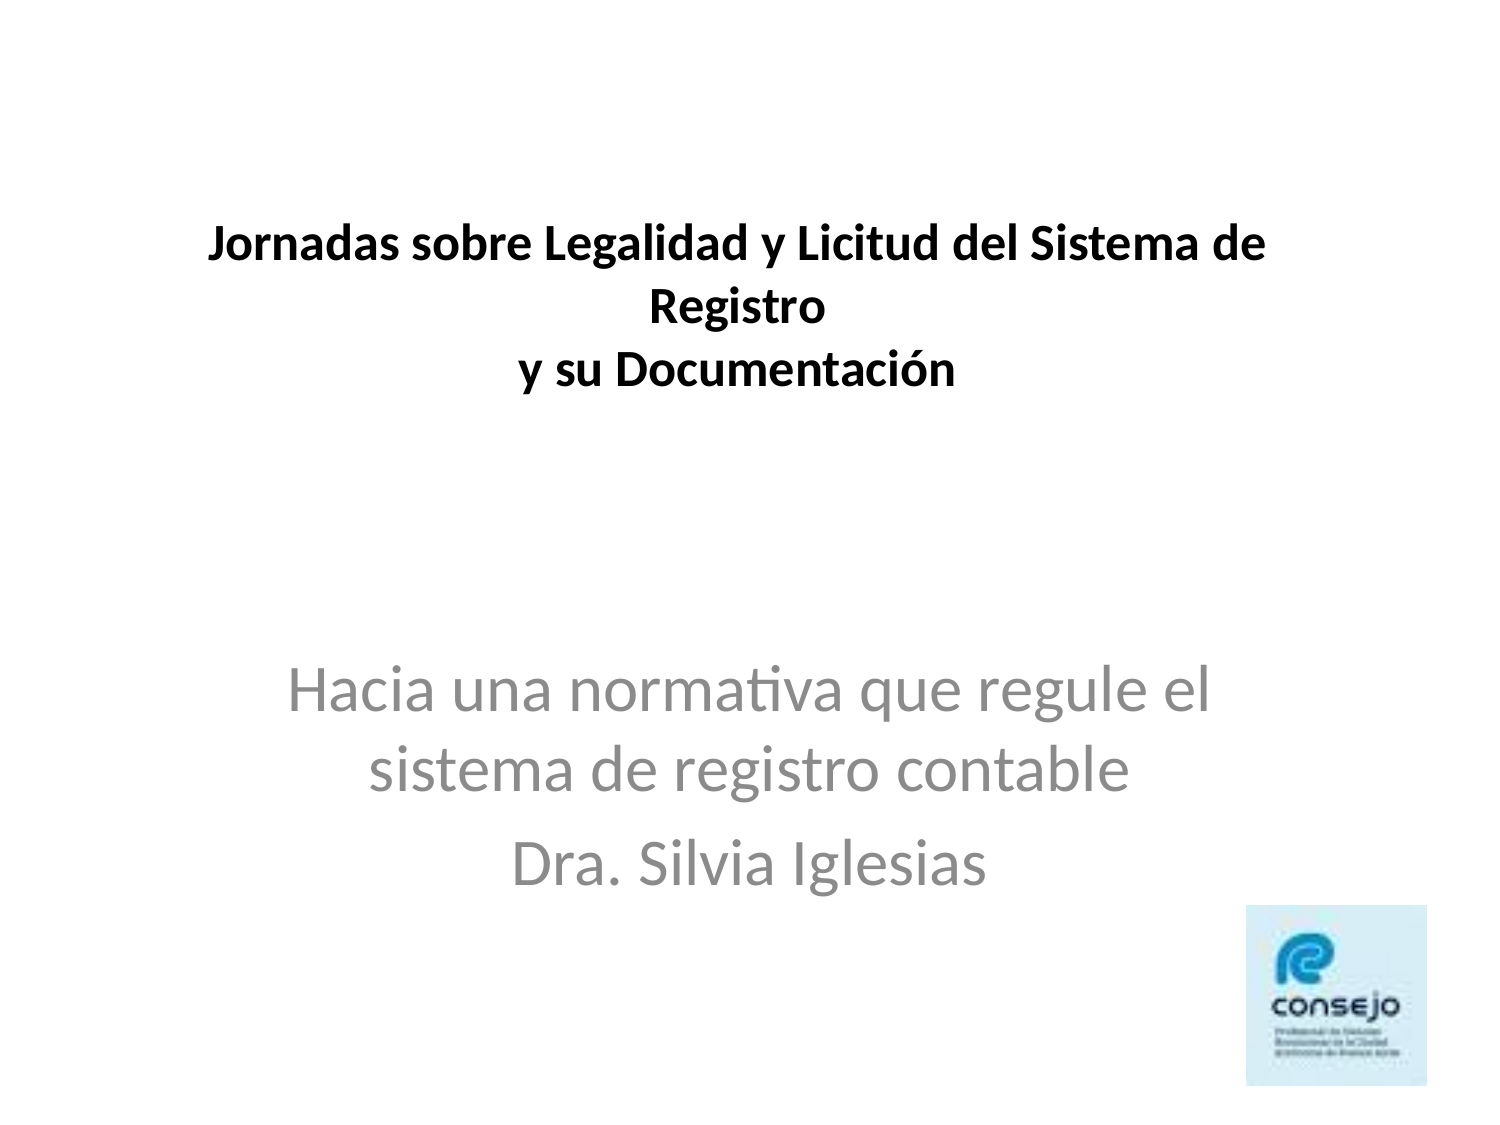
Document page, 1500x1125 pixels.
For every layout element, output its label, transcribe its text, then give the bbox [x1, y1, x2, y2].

subtitle Hacia una normativa que regule el sistema de registro contable Dra. Silvia Iglesias [225, 637, 1275, 925]
picture [1245, 904, 1427, 1086]
title Jornadas sobre Legalidad y Licitud del Sistema de Registro y su Documentación [100, 137, 1376, 468]
